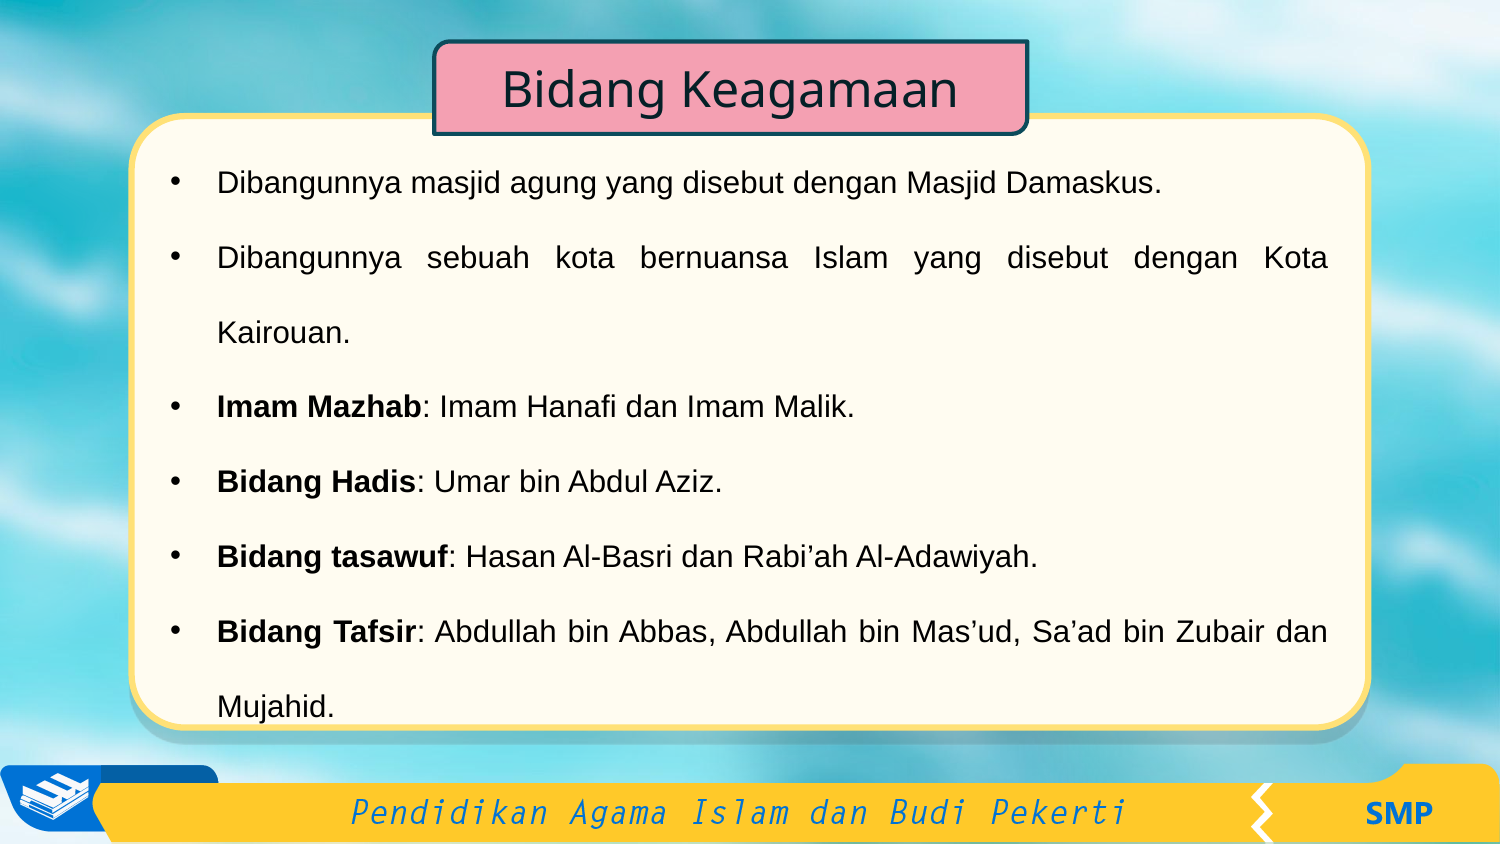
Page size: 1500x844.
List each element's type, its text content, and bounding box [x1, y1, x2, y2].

picture [0, 0, 1500, 844]
text_box Bidang Keagamaan [432, 39, 1030, 117]
text_box Dibangunnya masjid agung yang disebut dengan Masjid Damaskus. Dibangunnya sebuah kota bernuansa Islam yang disebut dengan Kota Kairouan. Imam Mazhab: Imam Hanafi dan Imam Malik. Bidang Hadis: Umar bin Abdul Aziz. Bidang tasawuf: Hasan Al-Basri dan Rabi’ah Al-Adawiyah. Bidang Tafsir: Abdullah bin Abbas, Abdullah bin Mas’ud, Sa’ad bin Zubair dan Mujahid. [155, 117, 1345, 762]
